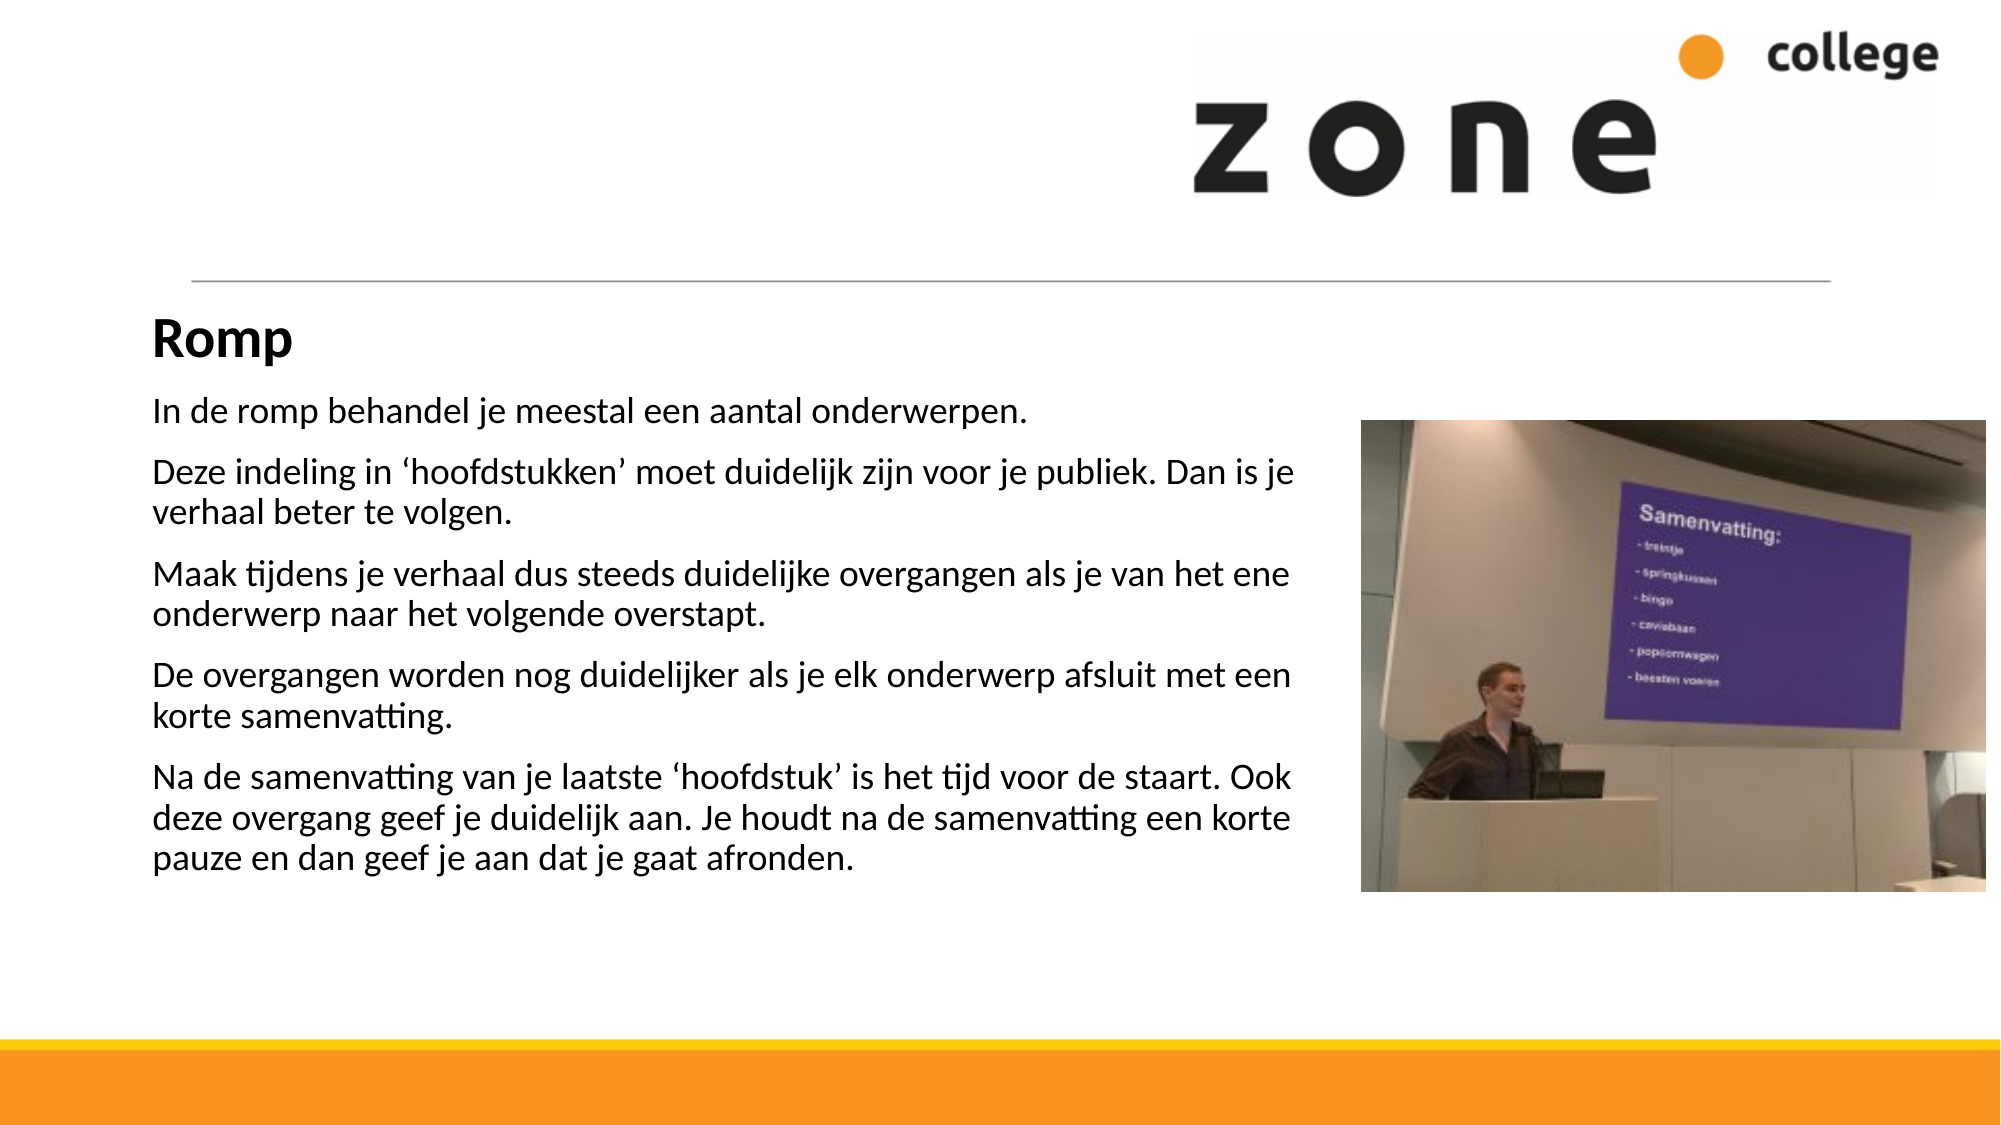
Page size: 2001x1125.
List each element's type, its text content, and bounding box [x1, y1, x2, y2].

picture [0, 0, 2001, 1125]
list Romp In de romp behandel je meestal een aantal onderwerpen. Deze indeling in ‘hoofdstukken’ moet duidelijk zijn voor je publiek. Dan is je verhaal beter te volgen. Maak tijdens je verhaal dus steeds duidelijke overgangen als je van het ene onderwerp naar het volgende overstapt. De overgangen worden nog duidelijker als je elk onderwerp afsluit met een korte samenvatting. Na de samenvatting van je laatste ‘hoofdstuk’ is het tijd voor de staart. Ook deze overgang geef je duidelijk aan. Je houdt na de samenvatting een korte pauze en dan geef je aan dat je gaat afronden. [137, 299, 1316, 1014]
